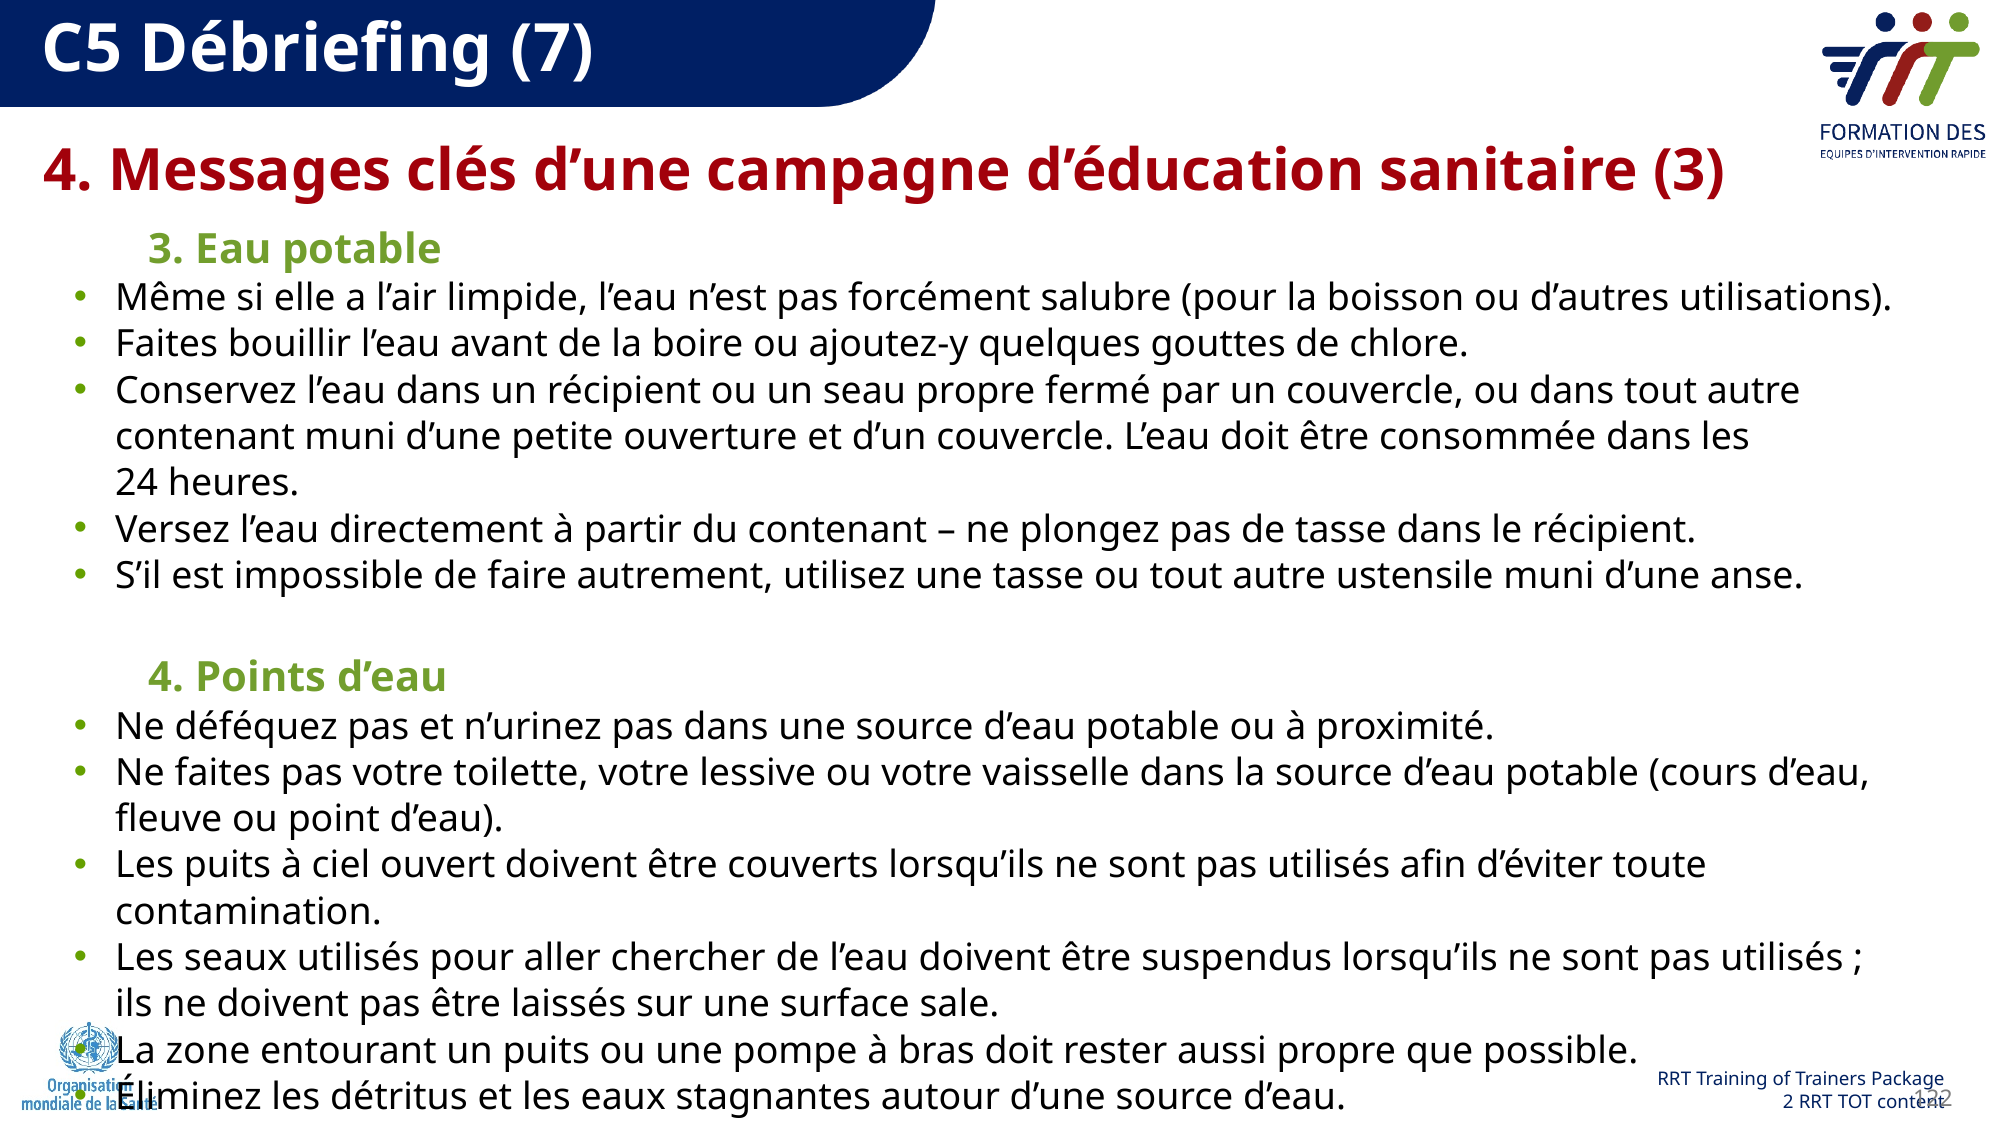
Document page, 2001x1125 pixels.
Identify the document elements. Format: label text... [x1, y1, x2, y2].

picture [0, 0, 936, 107]
title C5 Débriefing (7) [33, 0, 621, 103]
text_box 4. Messages clés d’une campagne d’éducation sanitaire (3) [35, 133, 1764, 211]
picture [1820, 11, 1986, 160]
list 3. Eau potable Même si elle a l’air limpide, l’eau n’est pas forcément salubre (pour la boisson ou d’autres utilisations). Faites bouillir l’eau avant de la boire ou ajoutez-y quelques gouttes de chlore. Conservez l’eau dans un récipient ou un seau propre fermé par un couvercle, ou dans tout autre contenant muni d’une petite ouverture et d’un couvercle. L’eau doit être consommée dans les 24 heures. Versez l’eau directement à partir du contenant – ne plongez pas de tasse dans le récipient. S’il est impossible de faire autrement, utilisez une tasse ou tout autre ustensile muni d’une anse. 4. Points d’eau Ne déféquez pas et n’urinez pas dans une source d’eau potable ou à proximité. Ne faites pas votre toilette, votre lessive ou votre vaisselle dans la source d’eau potable (cours d’eau, fleuve ou point d’eau). Les puits à ciel ouvert doivent être couverts lorsqu’ils ne sont pas utilisés afin d’éviter toute contamination. Les seaux utilisés pour aller chercher de l’eau doivent être suspendus lorsqu’ils ne sont pas utilisés ; ils ne doivent pas être laissés sur une surface sale. La zone entourant un puits ou une pompe à bras doit rester aussi propre que possible. Éliminez les détritus et les eaux stagnantes autour d’une source d’eau. [65, 206, 1904, 1046]
picture [20, 1020, 158, 1111]
